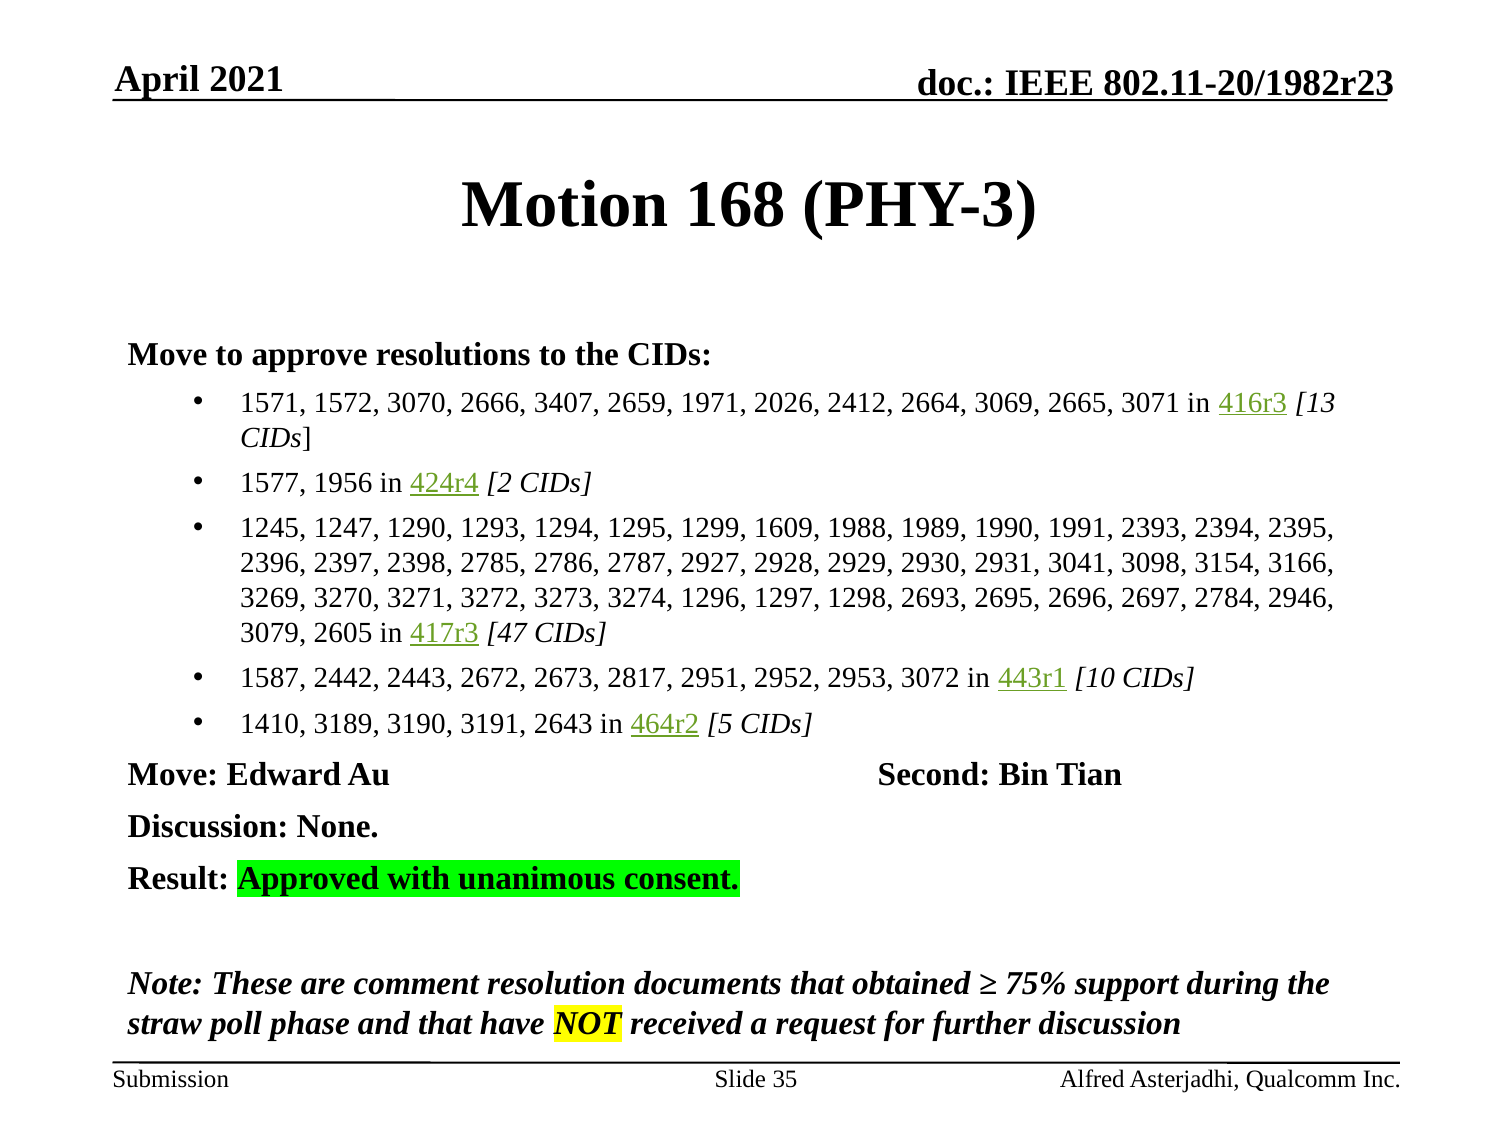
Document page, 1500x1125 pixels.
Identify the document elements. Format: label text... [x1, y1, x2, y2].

list Move to approve resolutions to the CIDs: 1571, 1572, 3070, 2666, 3407, 2659, 1971, 2026, 2412, 2664, 3069, 2665, 3071 in 416r3 [13 CIDs] 1577, 1956 in 424r4 [2 CIDs] 1245, 1247, 1290, 1293, 1294, 1295, 1299, 1609, 1988, 1989, 1990, 1991, 2393, 2394, 2395, 2396, 2397, 2398, 2785, 2786, 2787, 2927, 2928, 2929, 2930, 2931, 3041, 3098, 3154, 3166, 3269, 3270, 3271, 3272, 3273, 3274, 1296, 1297, 1298, 2693, 2695, 2696, 2697, 2784, 2946, 3079, 2605 in 417r3 [47 CIDs] 1587, 2442, 2443, 2672, 2673, 2817, 2951, 2952, 2953, 3072 in 443r1 [10 CIDs] 1410, 3189, 3190, 3191, 2643 in 464r2 [5 CIDs] Move: Edward Au Second: Bin Tian Discussion: None. Result: Approved with unanimous consent. Note: These are comment resolution documents that obtained ≥ 75% support during the straw poll phase and that have NOT received a request for further discussion [112, 324, 1388, 1000]
slide_number Slide 35 [712, 1061, 800, 1123]
footer Alfred Asterjadhi, Qualcomm Inc. [878, 1061, 1402, 1093]
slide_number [114, 54, 423, 100]
title Motion 168 (PHY-3) [112, 112, 1388, 288]
